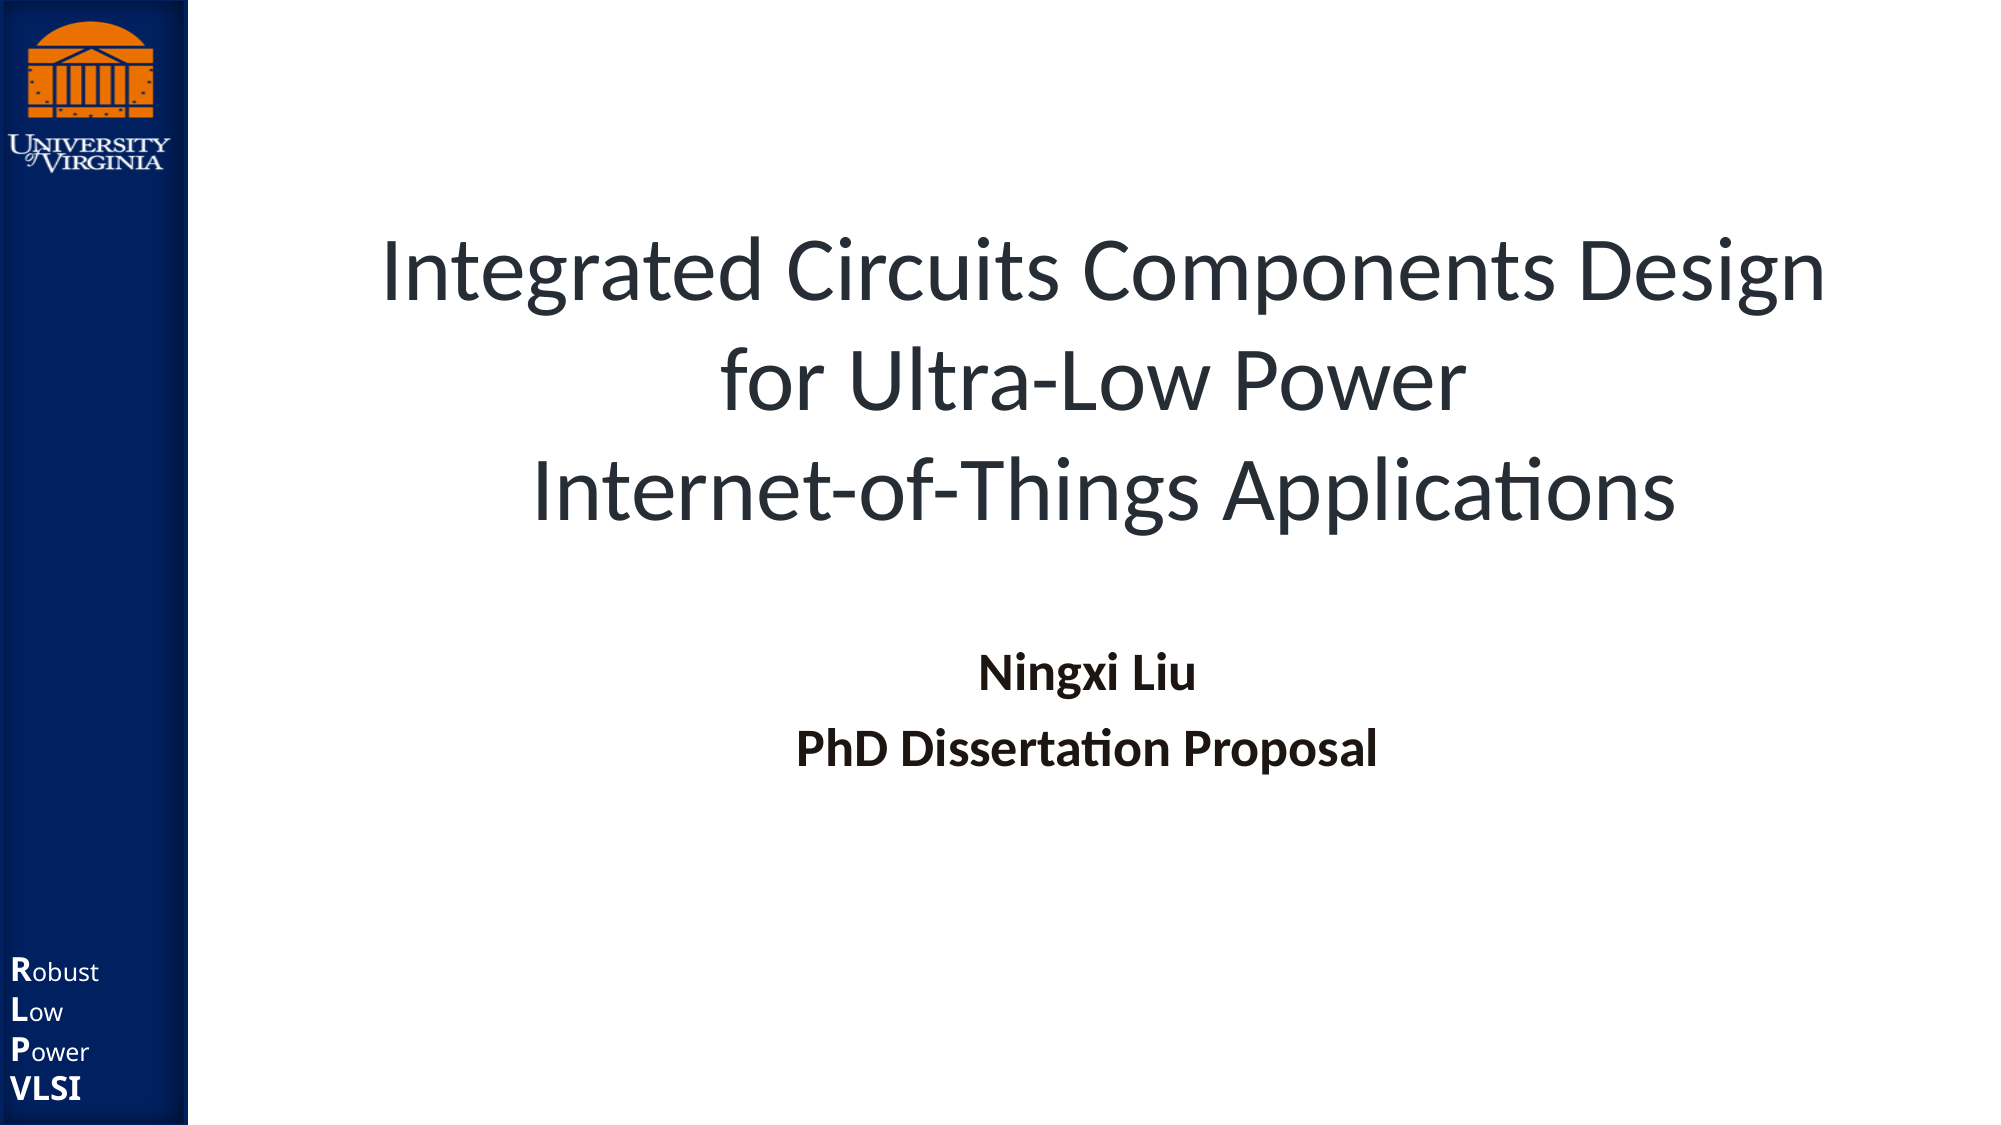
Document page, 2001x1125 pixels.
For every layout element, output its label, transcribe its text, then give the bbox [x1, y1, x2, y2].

subtitle Ningxi Liu PhD Dissertation Proposal [580, 628, 1596, 785]
picture [0, 0, 188, 1125]
title Integrated Circuits Components Design for Ultra-Low Power Internet-of-Things Applications [187, 215, 2000, 547]
